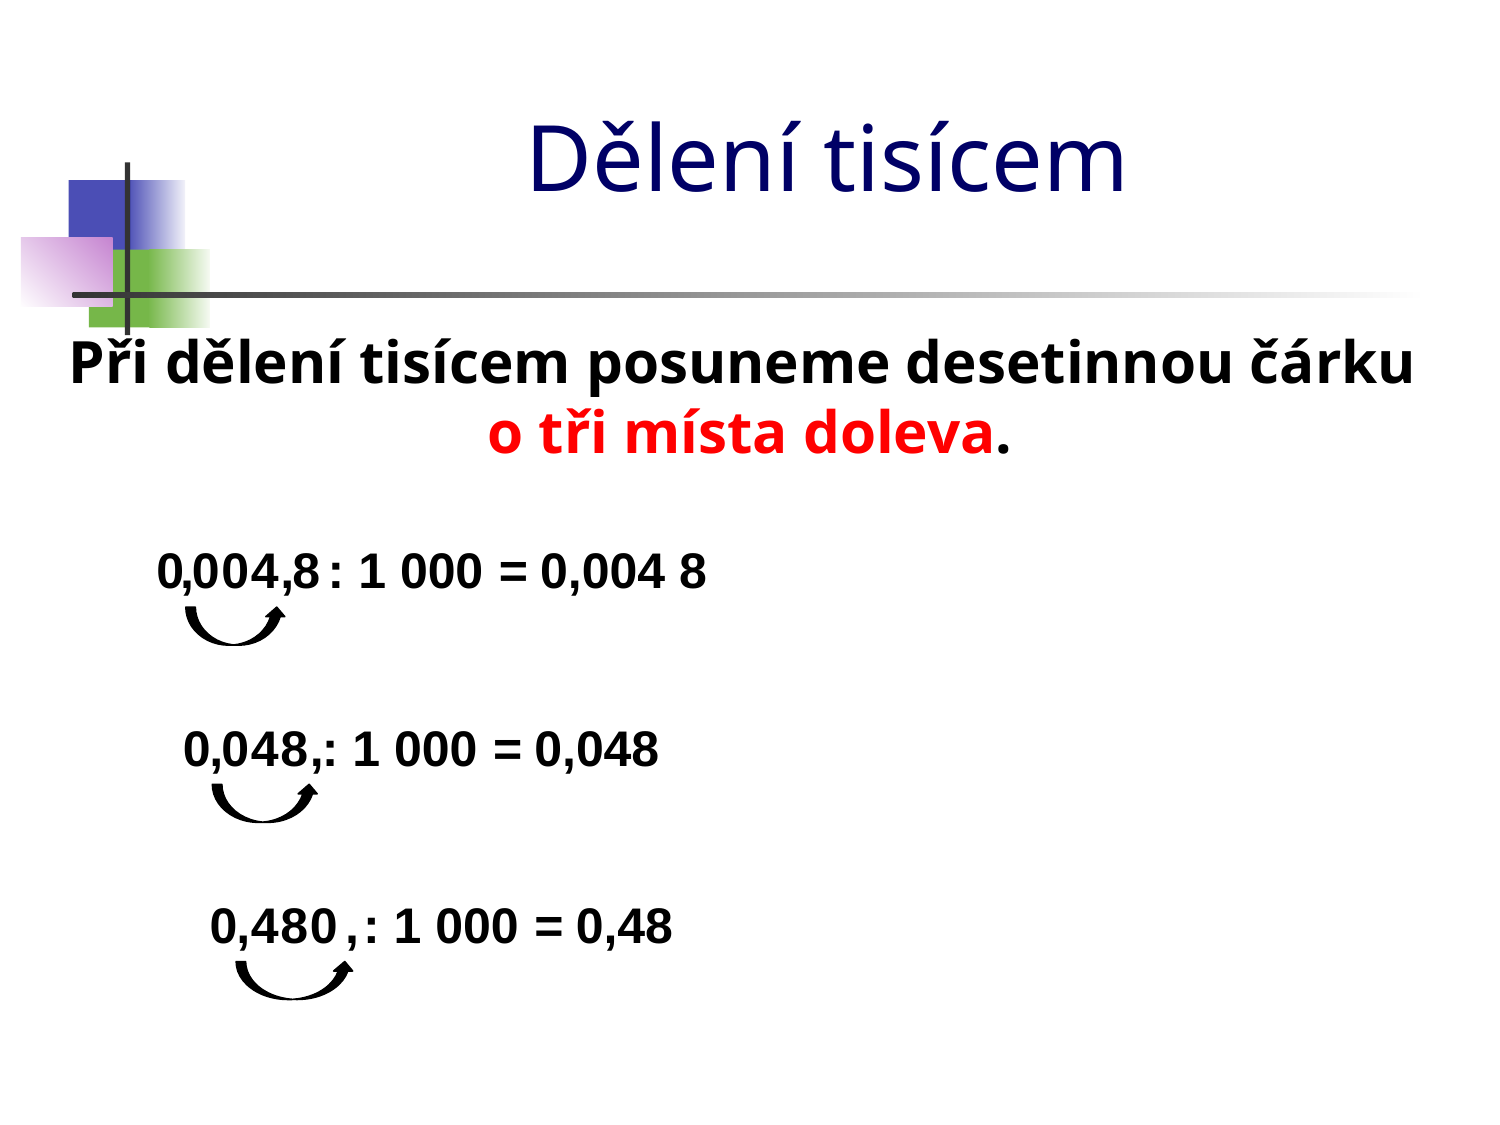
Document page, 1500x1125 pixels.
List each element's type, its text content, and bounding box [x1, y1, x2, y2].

text_box 8 [275, 885, 295, 961]
text_box 0 [195, 531, 231, 607]
text_box , [319, 708, 349, 784]
text_box , [265, 531, 277, 607]
text_box = [478, 708, 519, 784]
text_box 0,004 8 [525, 531, 762, 607]
text_box , [221, 885, 275, 961]
text_box [212, 784, 318, 823]
text_box [236, 961, 353, 1000]
text_box 0,48 [561, 885, 733, 961]
title Dělení tisícem [188, 34, 1468, 276]
text_box 0 [194, 886, 248, 962]
text_box : 1 000 [349, 708, 478, 784]
text_box : 1 000 [384, 885, 519, 961]
text_box 0 [222, 708, 260, 784]
text_box 8 [265, 708, 319, 784]
text_box 0 [295, 885, 349, 961]
text_box Při dělení tisícem posuneme desetinnou čárku o tři místa doleva. [0, 317, 1500, 480]
text_box 4 [260, 708, 265, 784]
text_box = [484, 531, 525, 607]
text_box : 1 000 [331, 531, 484, 607]
text_box 0 [168, 708, 222, 784]
text_box = [519, 885, 561, 961]
text_box 0 [231, 531, 260, 607]
text_box [185, 607, 285, 646]
text_box 0 [141, 531, 195, 607]
text_box , [349, 885, 384, 961]
text_box 0,048 [519, 708, 703, 784]
text_box 4 [260, 531, 265, 607]
text_box 8 [277, 531, 331, 607]
